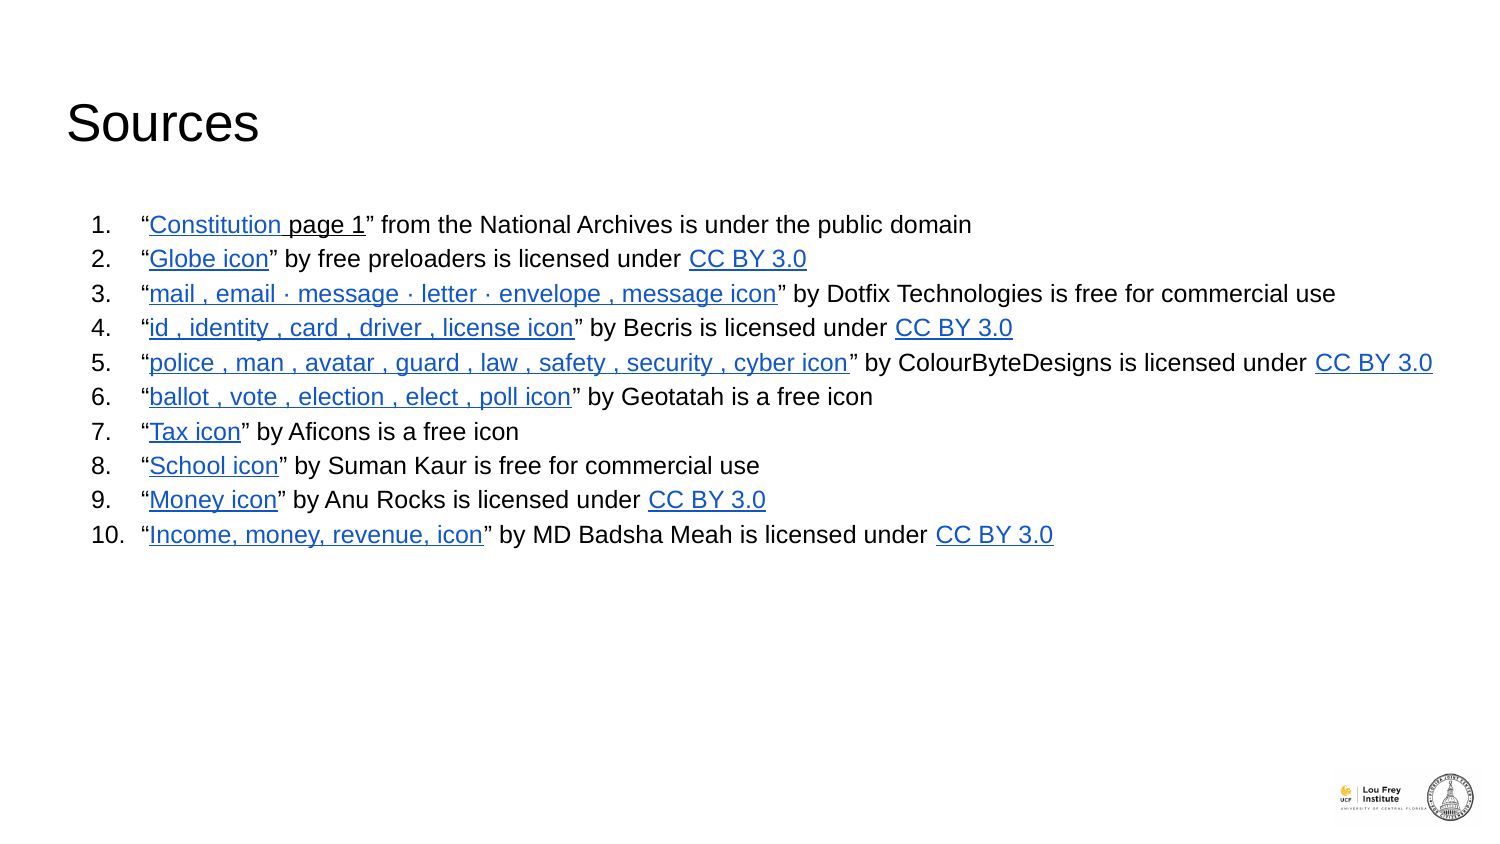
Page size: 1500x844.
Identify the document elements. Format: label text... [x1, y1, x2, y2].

title Sources [51, 72, 1449, 167]
picture [1333, 767, 1484, 826]
list “Constitution page 1” from the National Archives is under the public domain “Globe icon” by free preloaders is licensed under CC BY 3.0 “mail , email · message · letter · envelope , message icon” by Dotfix Technologies is free for commercial use “id , identity , card , driver , license icon” by Becris is licensed under CC BY 3.0 “police , man , avatar , guard , law , safety , security , cyber icon” by ColourByteDesigns is licensed under CC BY 3.0 “ballot , vote , election , elect , poll icon” by Geotatah is a free icon “Tax icon” by Aficons is a free icon “School icon” by Suman Kaur is free for commercial use “Money icon” by Anu Rocks is licensed under CC BY 3.0 “Income, money, revenue, icon” by MD Badsha Meah is licensed under CC BY 3.0 [51, 189, 1449, 750]
